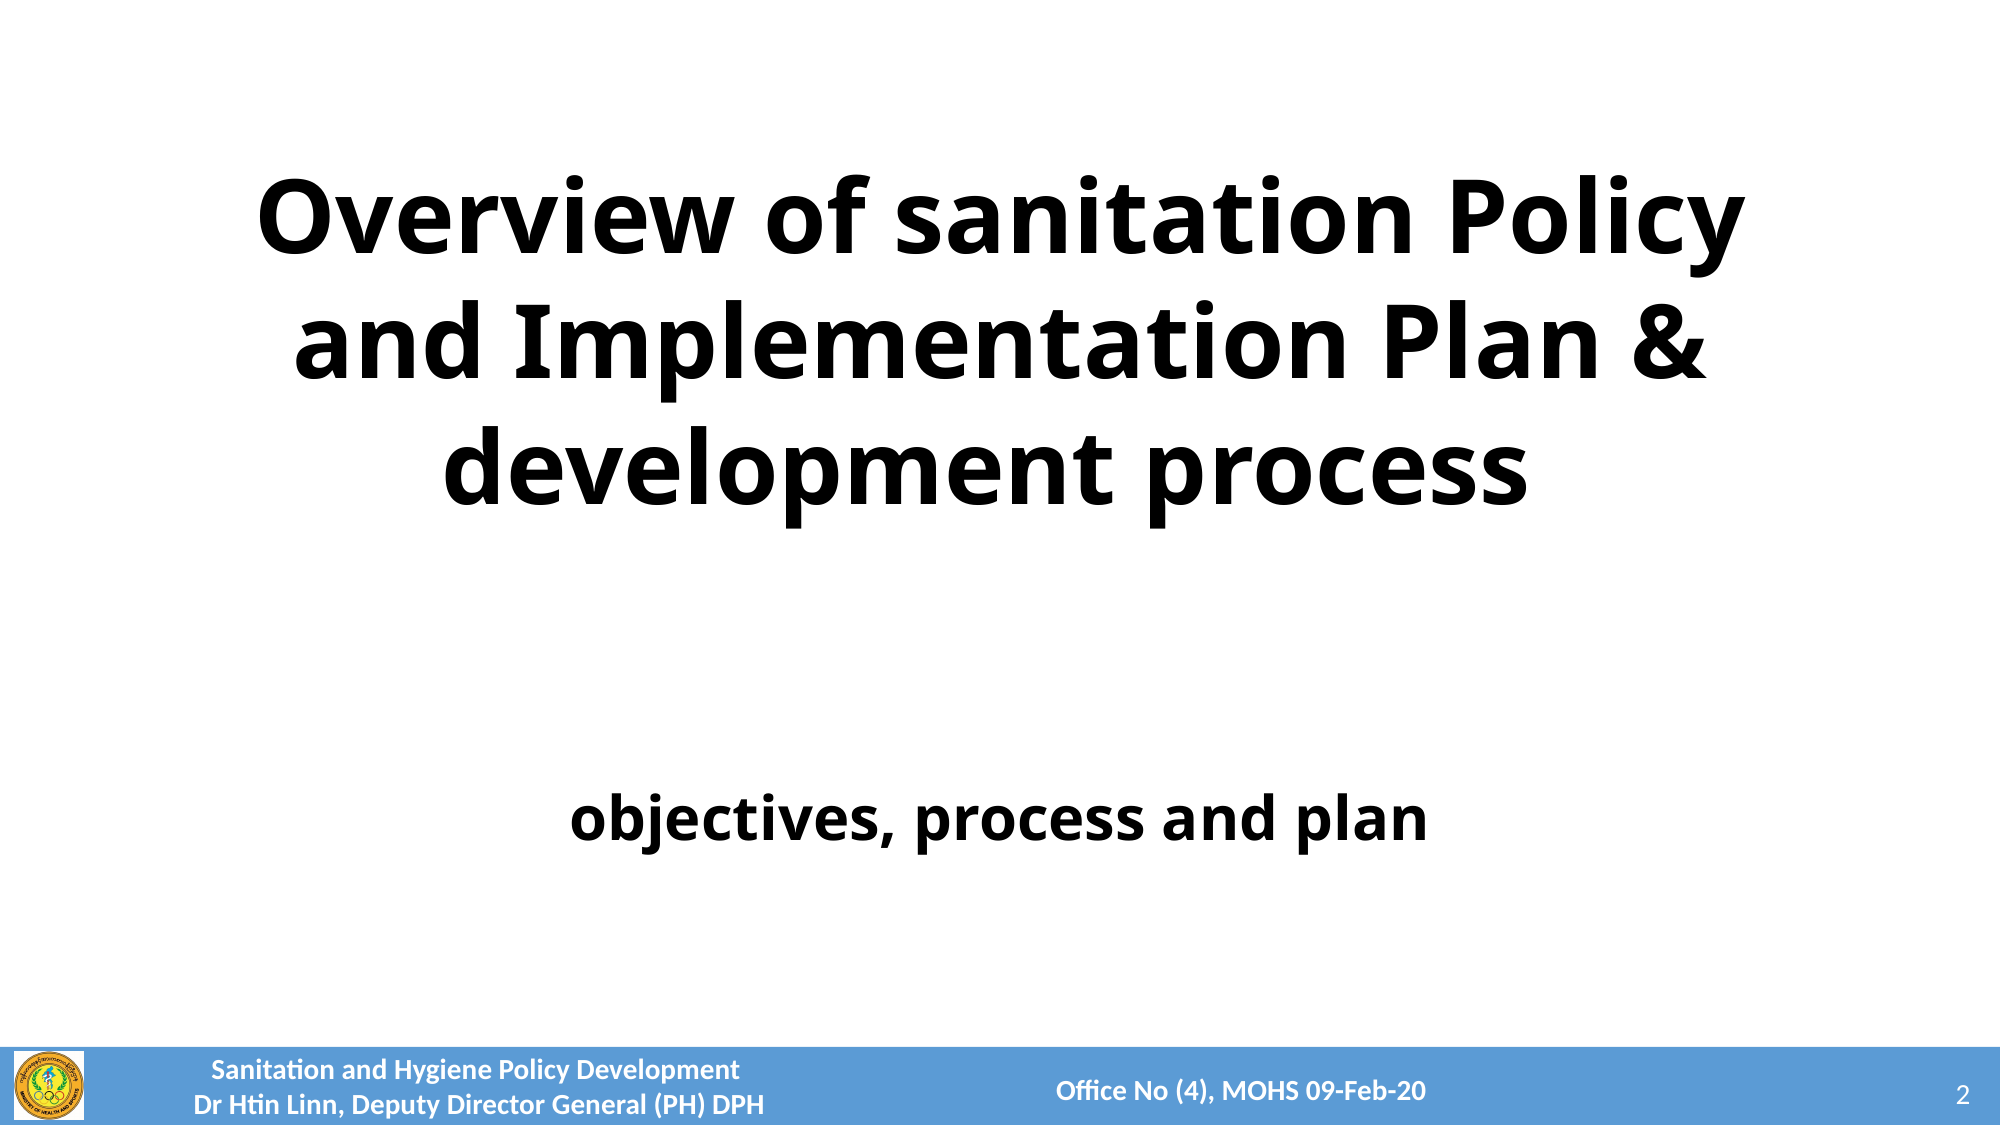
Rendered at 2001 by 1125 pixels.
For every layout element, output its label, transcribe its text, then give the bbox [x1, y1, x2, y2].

slide_number Office No (4), MOHS 09-Feb-20 [1041, 1063, 1483, 1116]
picture [14, 1051, 84, 1120]
text_box [0, 1046, 2000, 1125]
slide_number 2 [1647, 1070, 1986, 1116]
footer Sanitation and Hygiene Policy Development Dr Htin Linn, Deputy Director General (PH) DPH [97, 1051, 862, 1120]
title Overview of sanitation Policy and Implementation Plan & development process objectives, process and plan [176, 145, 1824, 864]
